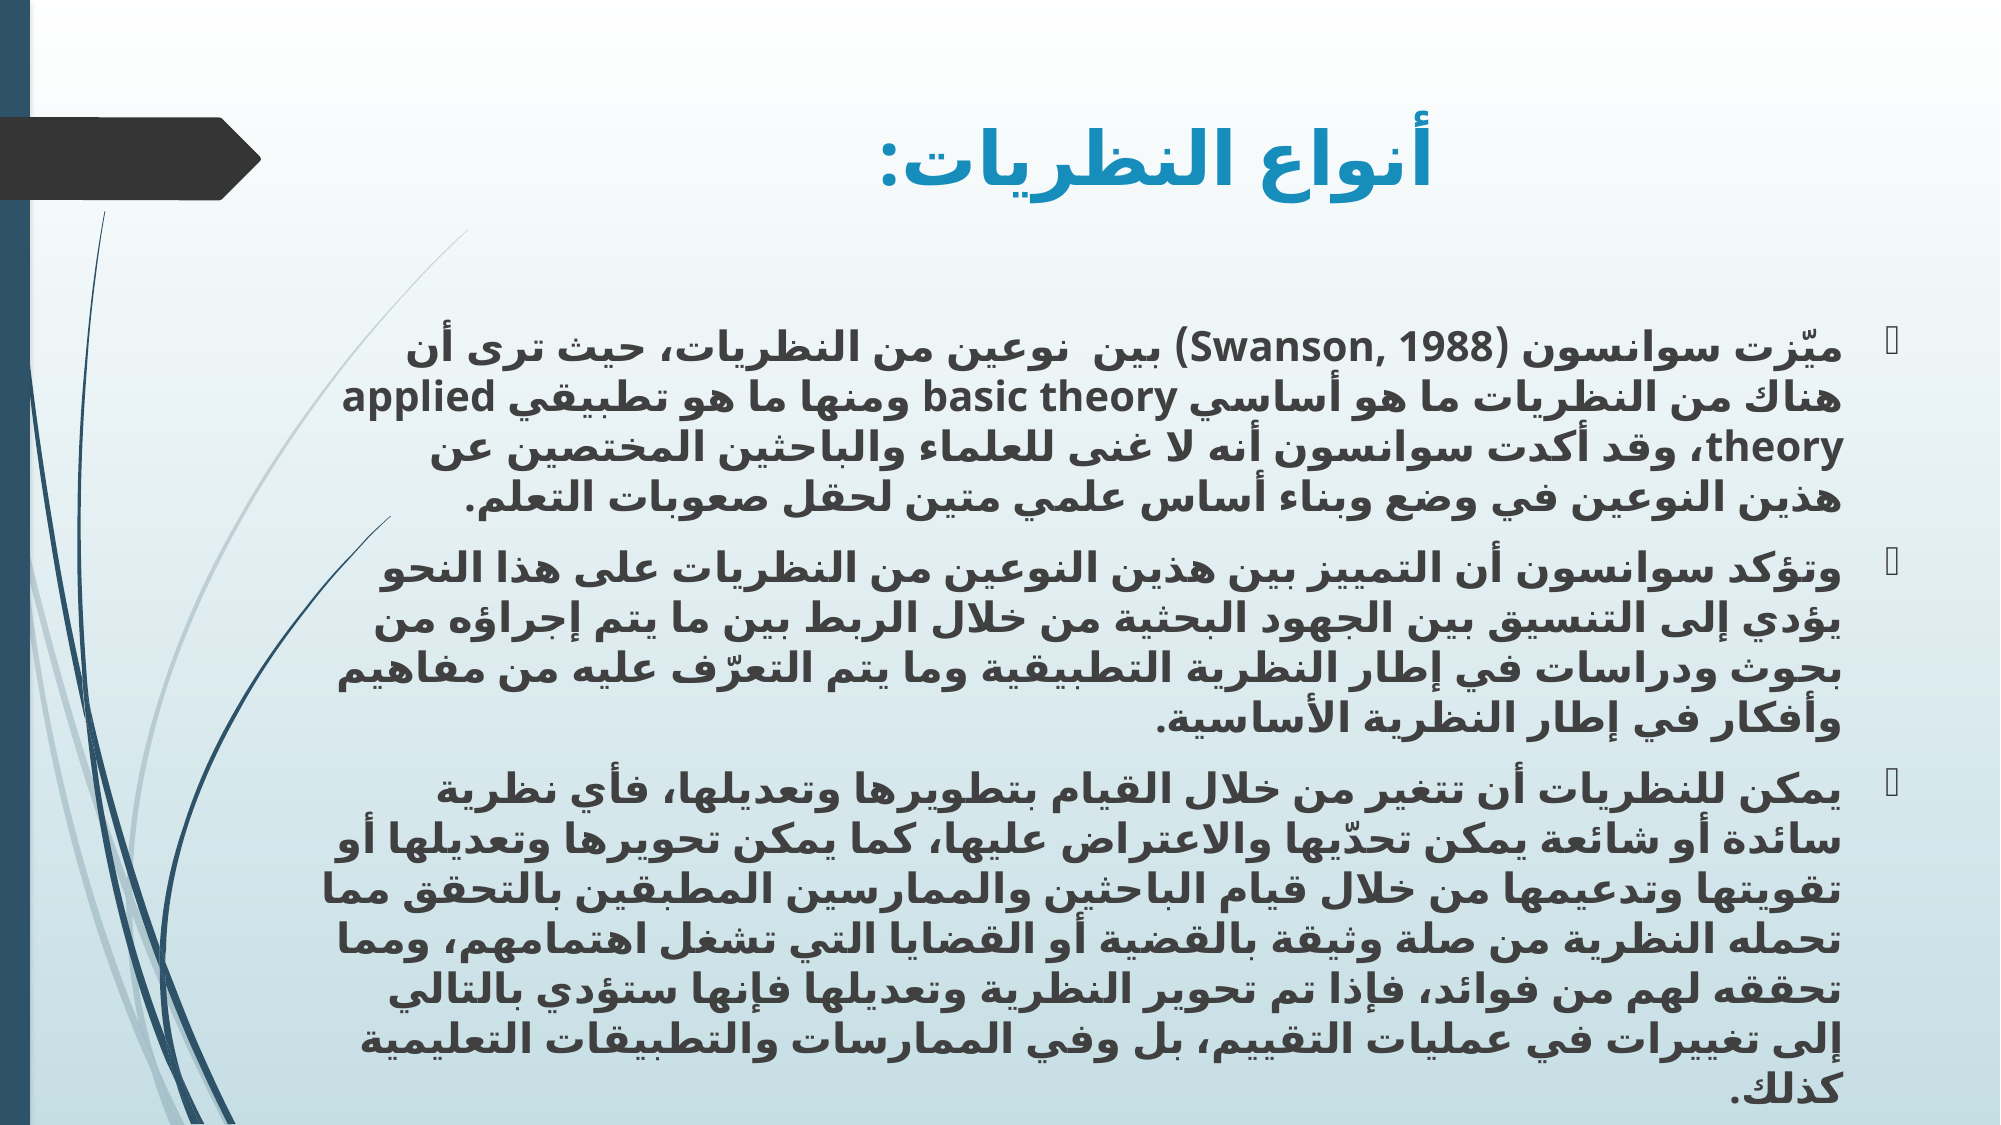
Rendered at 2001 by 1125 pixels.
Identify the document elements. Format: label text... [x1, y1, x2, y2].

title أنواع النظريات: [425, 102, 1888, 312]
list ميّزت سوانسون (Swanson, 1988) بين نوعين من النظريات، حيث ترى أن هناك من النظريات ما هو أساسي basic theory ومنها ما هو تطبيقي applied theory، وقد أكدت سوانسون أنه لا غنى للعلماء والباحثين المختصين عن هذين النوعين في وضع وبناء أساس علمي متين لحقل صعوبات التعلم. وتؤكد سوانسون أن التمييز بين هذين النوعين من النظريات على هذا النحو يؤدي إلى التنسيق بين الجهود البحثية من خلال الربط بين ما يتم إجراؤه من بحوث ودراسات في إطار النظرية التطبيقية وما يتم التعرّف عليه من مفاهيم وأفكار في إطار النظرية الأساسية. يمكن للنظريات أن تتغير من خلال القيام بتطويرها وتعديلها، فأي نظرية سائدة أو شائعة يمكن تحدّيها والاعتراض عليها، كما يمكن تحويرها وتعديلها أو تقويتها وتدعيمها من خلال قيام الباحثين والممارسين المطبقين بالتحقق مما تحمله النظرية من صلة وثيقة بالقضية أو القضايا التي تشغل اهتمامهم، ومما تحققه لهم من فوائد، فإذا تم تحوير النظرية وتعديلها فإنها ستؤدي بالتالي إلى تغييرات في عمليات التقييم، بل وفي الممارسات والتطبيقات التعليمية كذلك. [302, 312, 1916, 933]
